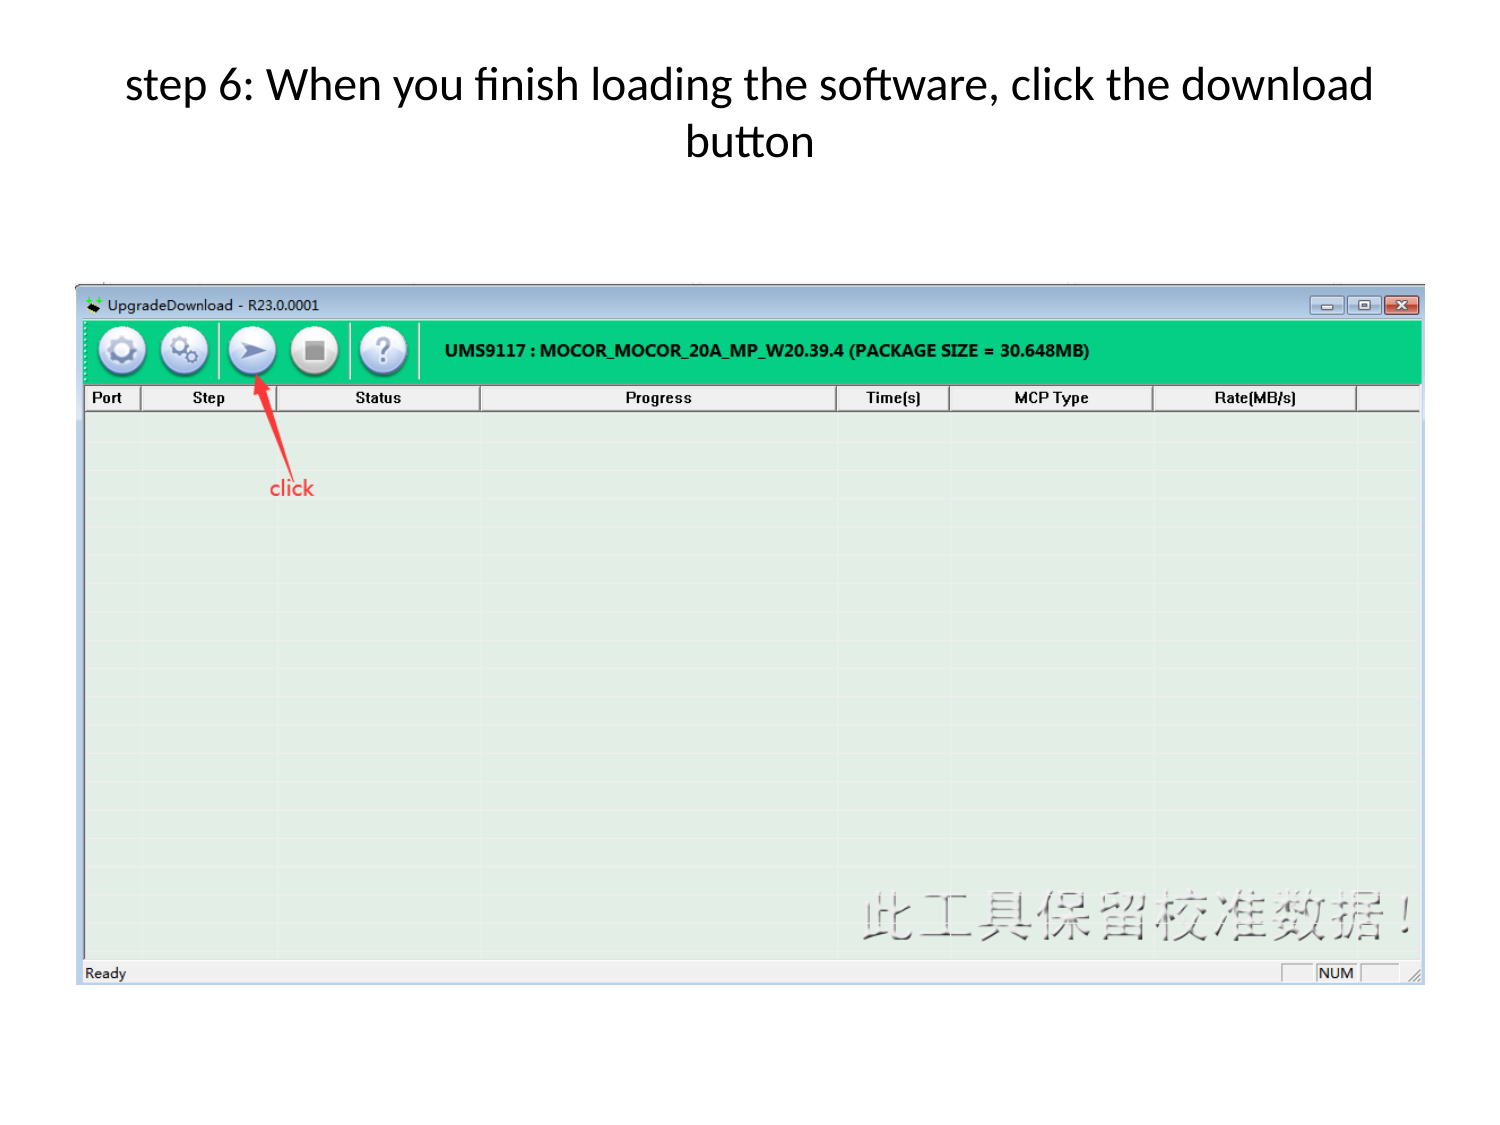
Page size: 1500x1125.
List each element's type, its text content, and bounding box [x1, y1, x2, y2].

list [74, 282, 1426, 985]
title step 6: When you finish loading the software, click the download button [75, 45, 1425, 233]
